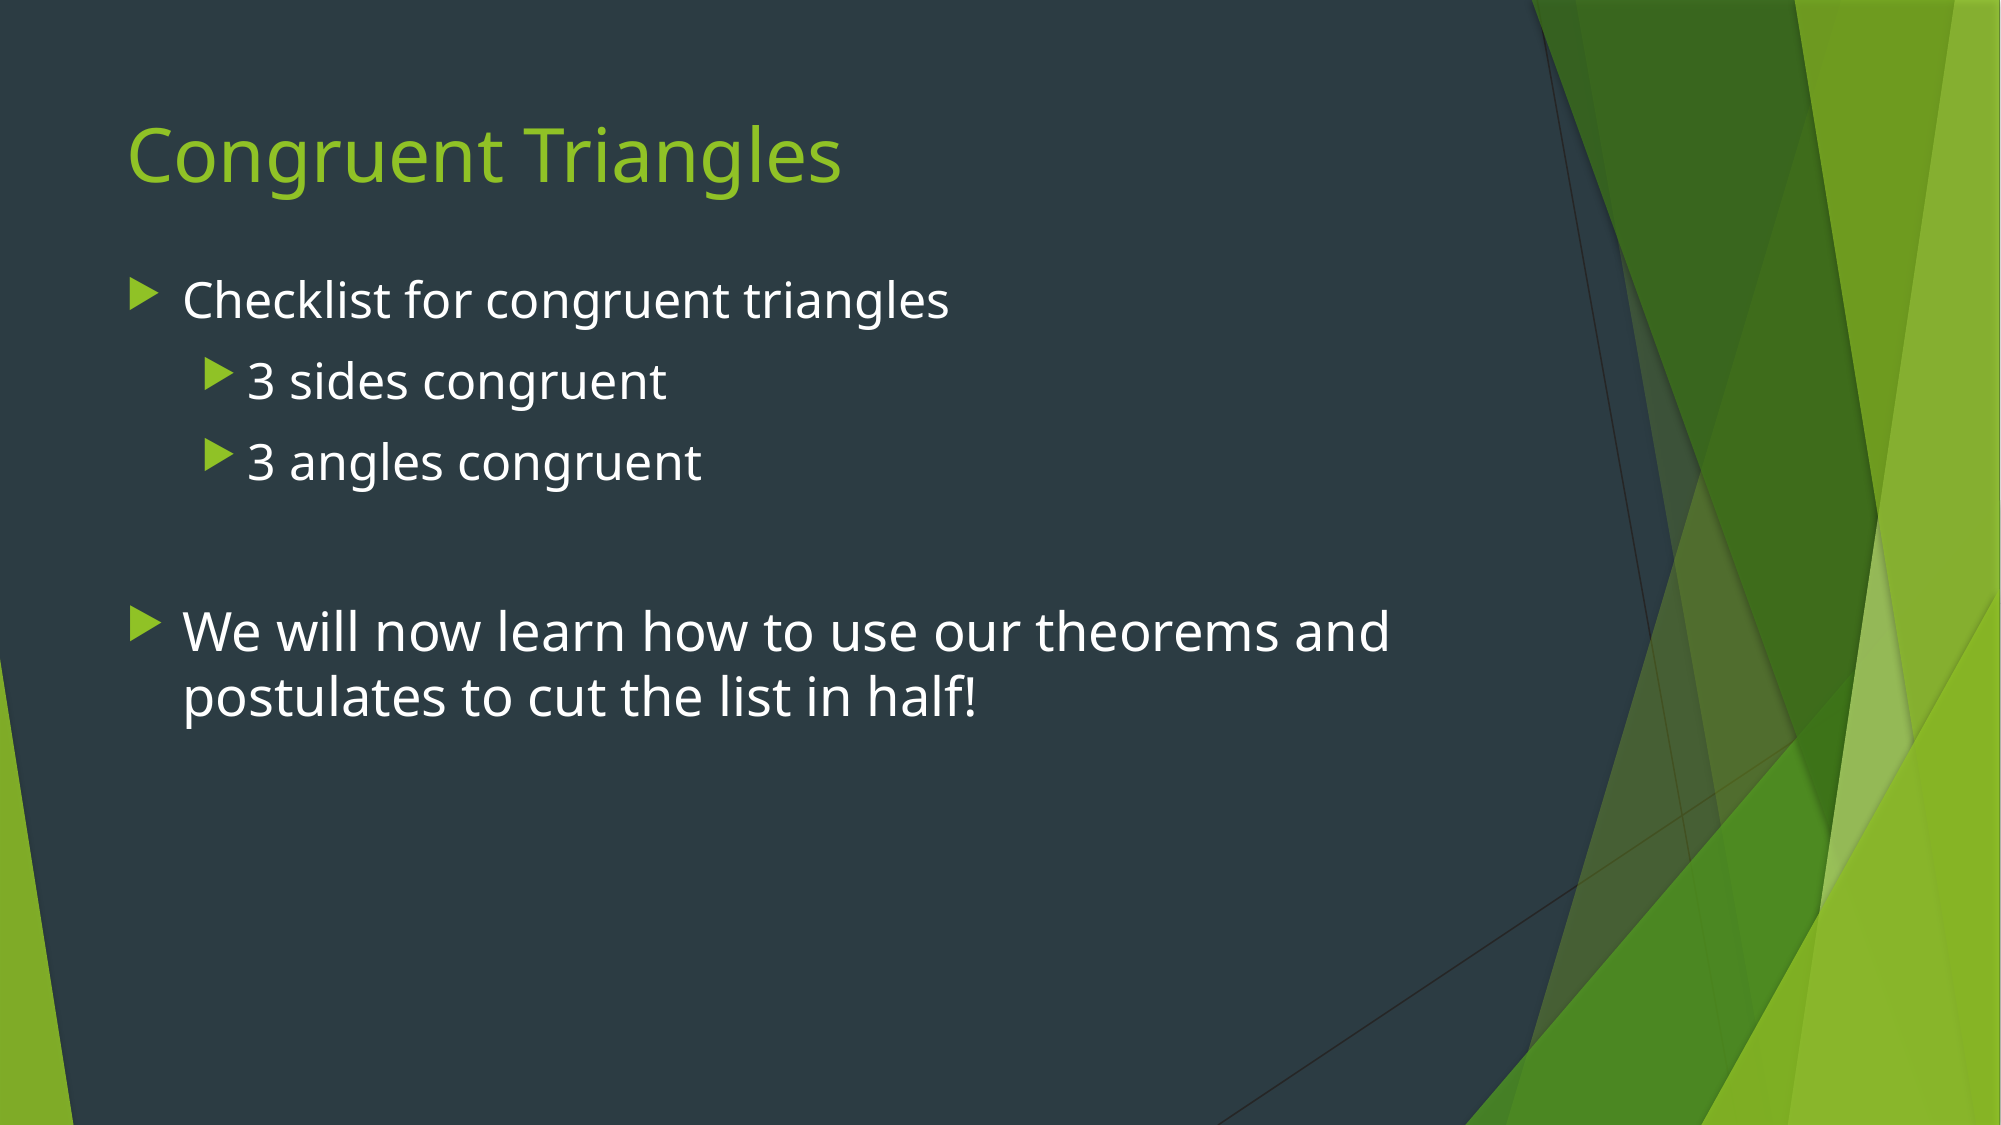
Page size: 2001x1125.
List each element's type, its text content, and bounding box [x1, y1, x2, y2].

title Congruent Triangles [111, 99, 1522, 260]
list Checklist for congruent triangles 3 sides congruent 3 angles congruent We will now learn how to use our theorems and postulates to cut the list in half! [111, 260, 1522, 898]
